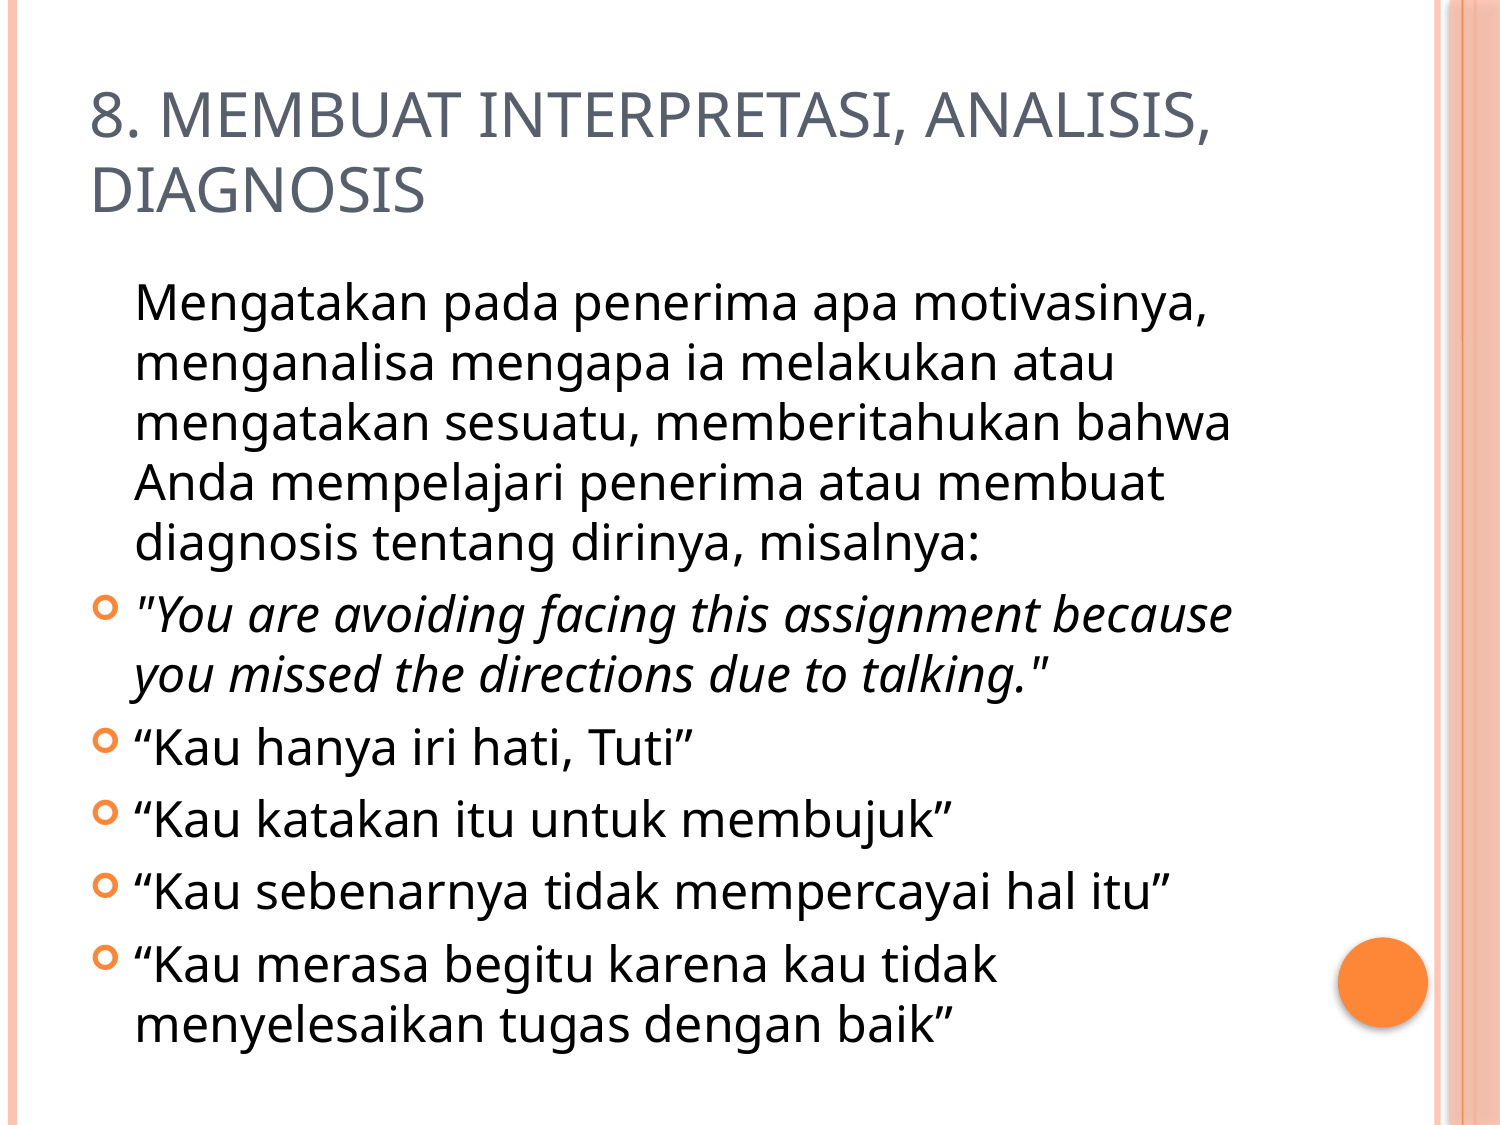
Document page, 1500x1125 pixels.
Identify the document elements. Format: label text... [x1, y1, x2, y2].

list Mengatakan pada penerima apa motivasinya, menganalisa mengapa ia melakukan atau mengatakan sesuatu, memberitahukan bahwa Anda mempelajari penerima atau membuat diagnosis tentang dirinya, misalnya: "You are avoiding facing this assignment because you missed the directions due to talking." “Kau hanya iri hati, Tuti” “Kau katakan itu untuk membujuk” “Kau sebenarnya tidak mempercayai hal itu” “Kau merasa begitu karena kau tidak menyelesaikan tugas dengan baik” [75, 262, 1300, 1062]
title 8. Membuat interpretasi, analisis, diagnosis [75, 45, 1300, 233]
